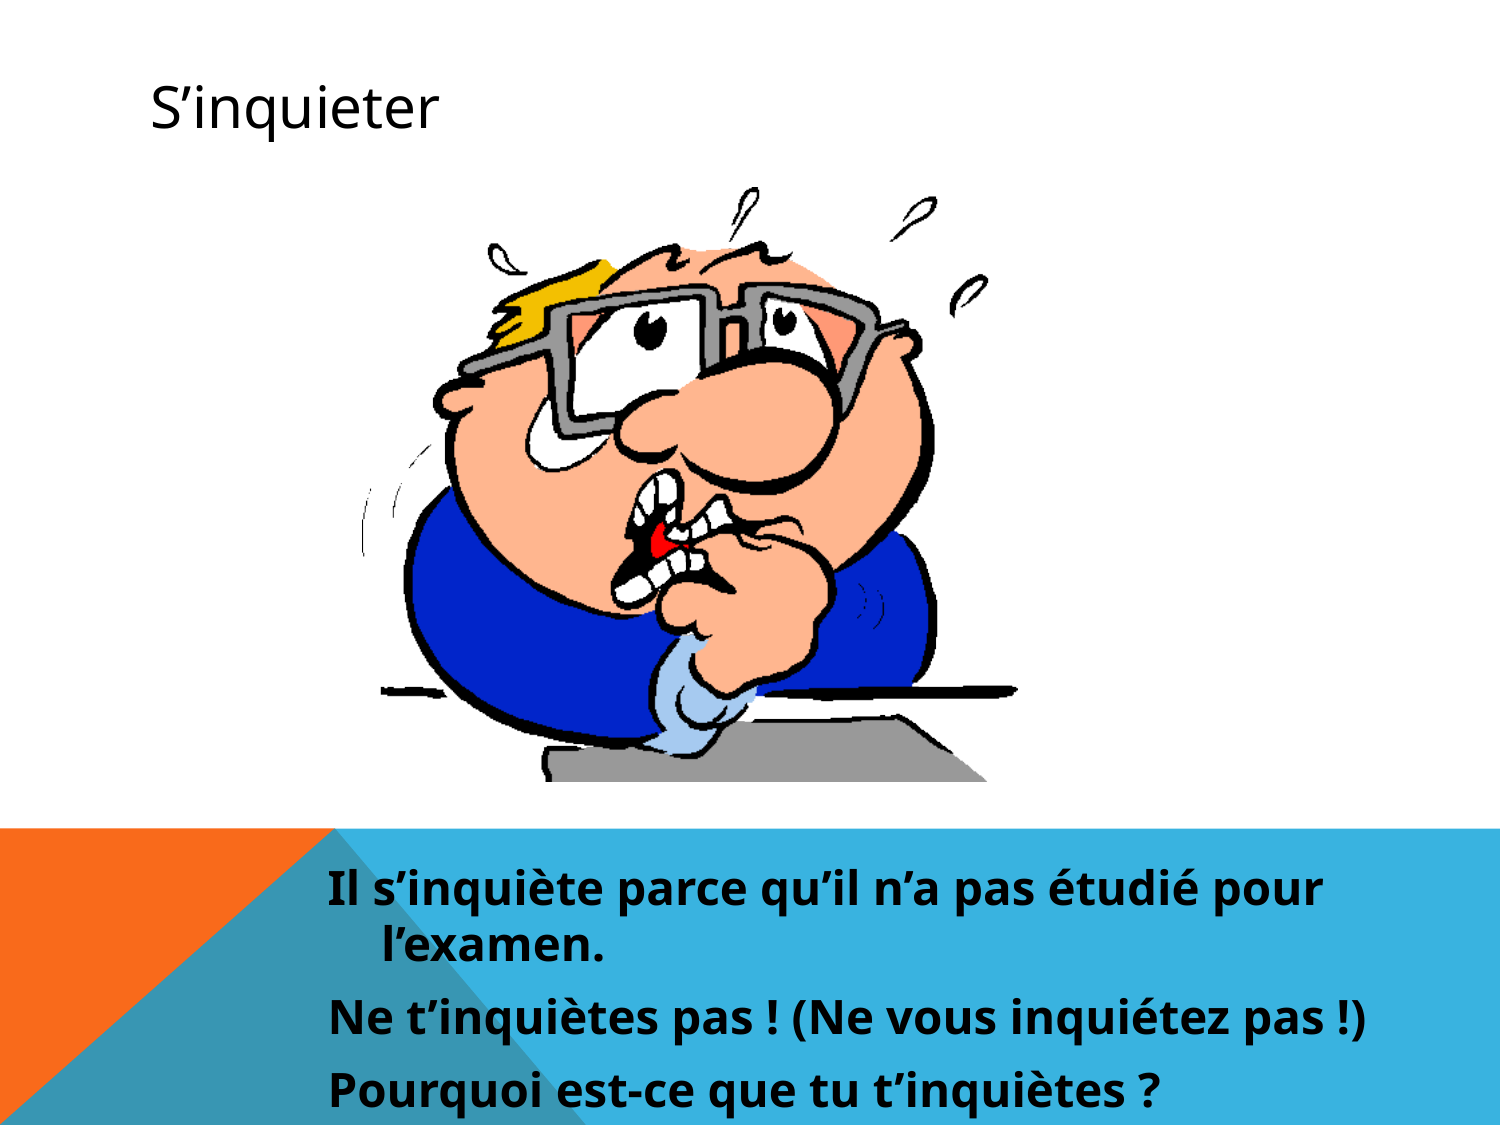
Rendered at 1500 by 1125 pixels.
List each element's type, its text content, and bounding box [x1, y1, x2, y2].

title S’inquieter [135, 60, 1369, 150]
picture [362, 187, 1018, 782]
list Il s’inquiète parce qu’il n’a pas étudié pour l’examen. Ne t’inquiètes pas ! (Ne vous inquiétez pas !) Pourquoi est-ce que tu t’inquiètes ? [312, 849, 1500, 1125]
